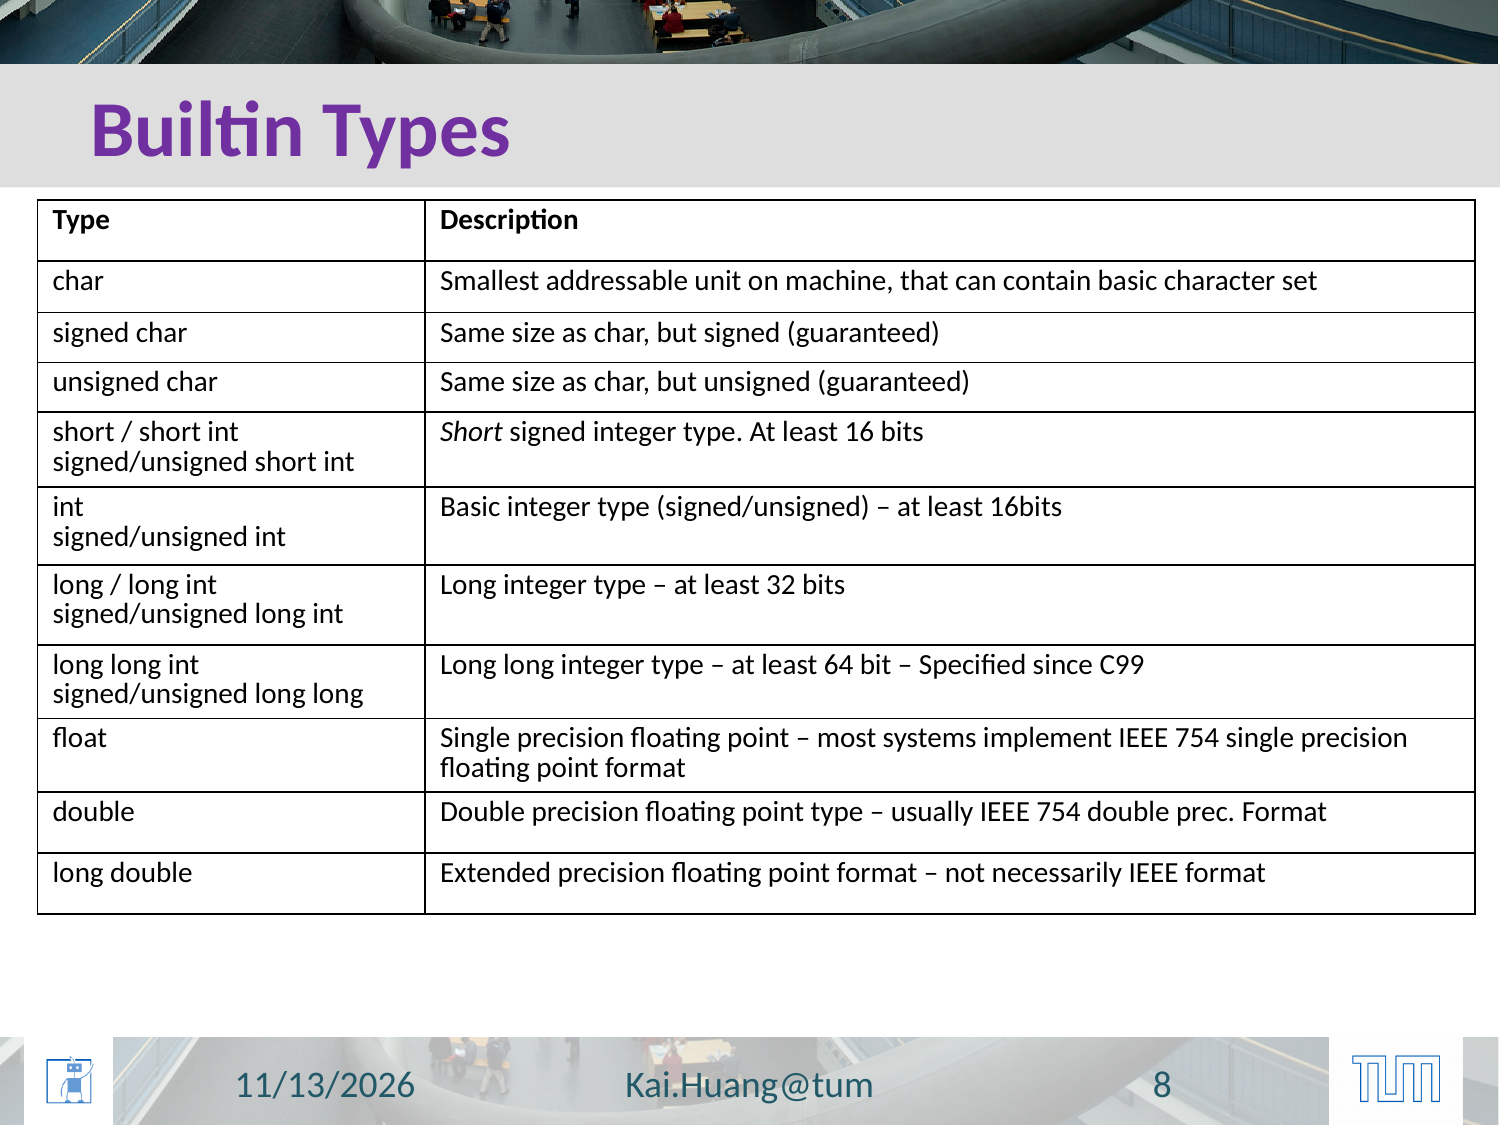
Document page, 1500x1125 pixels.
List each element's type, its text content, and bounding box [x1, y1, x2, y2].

table_cell Long long integer type – at least 64 bit – Specified since C99 [426, 646, 1474, 718]
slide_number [162, 1052, 488, 1113]
table_cell long long int signed/unsigned long long [38, 646, 424, 718]
table_cell unsigned char [38, 363, 424, 411]
table_cell long double [38, 854, 424, 913]
table_cell signed char [38, 313, 424, 362]
table_cell Basic integer type (signed/unsigned) – at least 16bits [426, 488, 1474, 564]
picture [0, 1032, 1500, 1125]
table_cell char [38, 262, 424, 312]
table_cell Long integer type – at least 32 bits [426, 566, 1474, 644]
table_cell Extended precision floating point format – not necessarily IEEE format [426, 854, 1474, 913]
table_cell Short signed integer type. At least 16 bits [426, 413, 1474, 486]
table_cell double [38, 793, 424, 852]
table_cell Double precision floating point type – usually IEEE 754 double prec. Format [426, 793, 1474, 852]
table_header Type [38, 201, 424, 260]
table_cell short / short int signed/unsigned short int [38, 413, 424, 486]
footer Kai.Huang@tum [512, 1052, 988, 1113]
slide_number 8 [1012, 1052, 1313, 1113]
table_cell long / long int signed/unsigned long int [38, 566, 424, 644]
title Builtin Types [75, 62, 1425, 188]
picture [0, 0, 1500, 64]
table_cell Same size as char, but signed (guaranteed) [426, 313, 1474, 362]
table_cell float [38, 719, 424, 791]
table_header Description [426, 201, 1474, 260]
table_cell int signed/unsigned int [38, 488, 424, 564]
table_cell Smallest addressable unit on machine, that can contain basic character set [426, 262, 1474, 312]
table_cell Single precision floating point – most systems implement IEEE 754 single precision floating point format [426, 719, 1474, 791]
table_cell Same size as char, but unsigned (guaranteed) [426, 363, 1474, 411]
